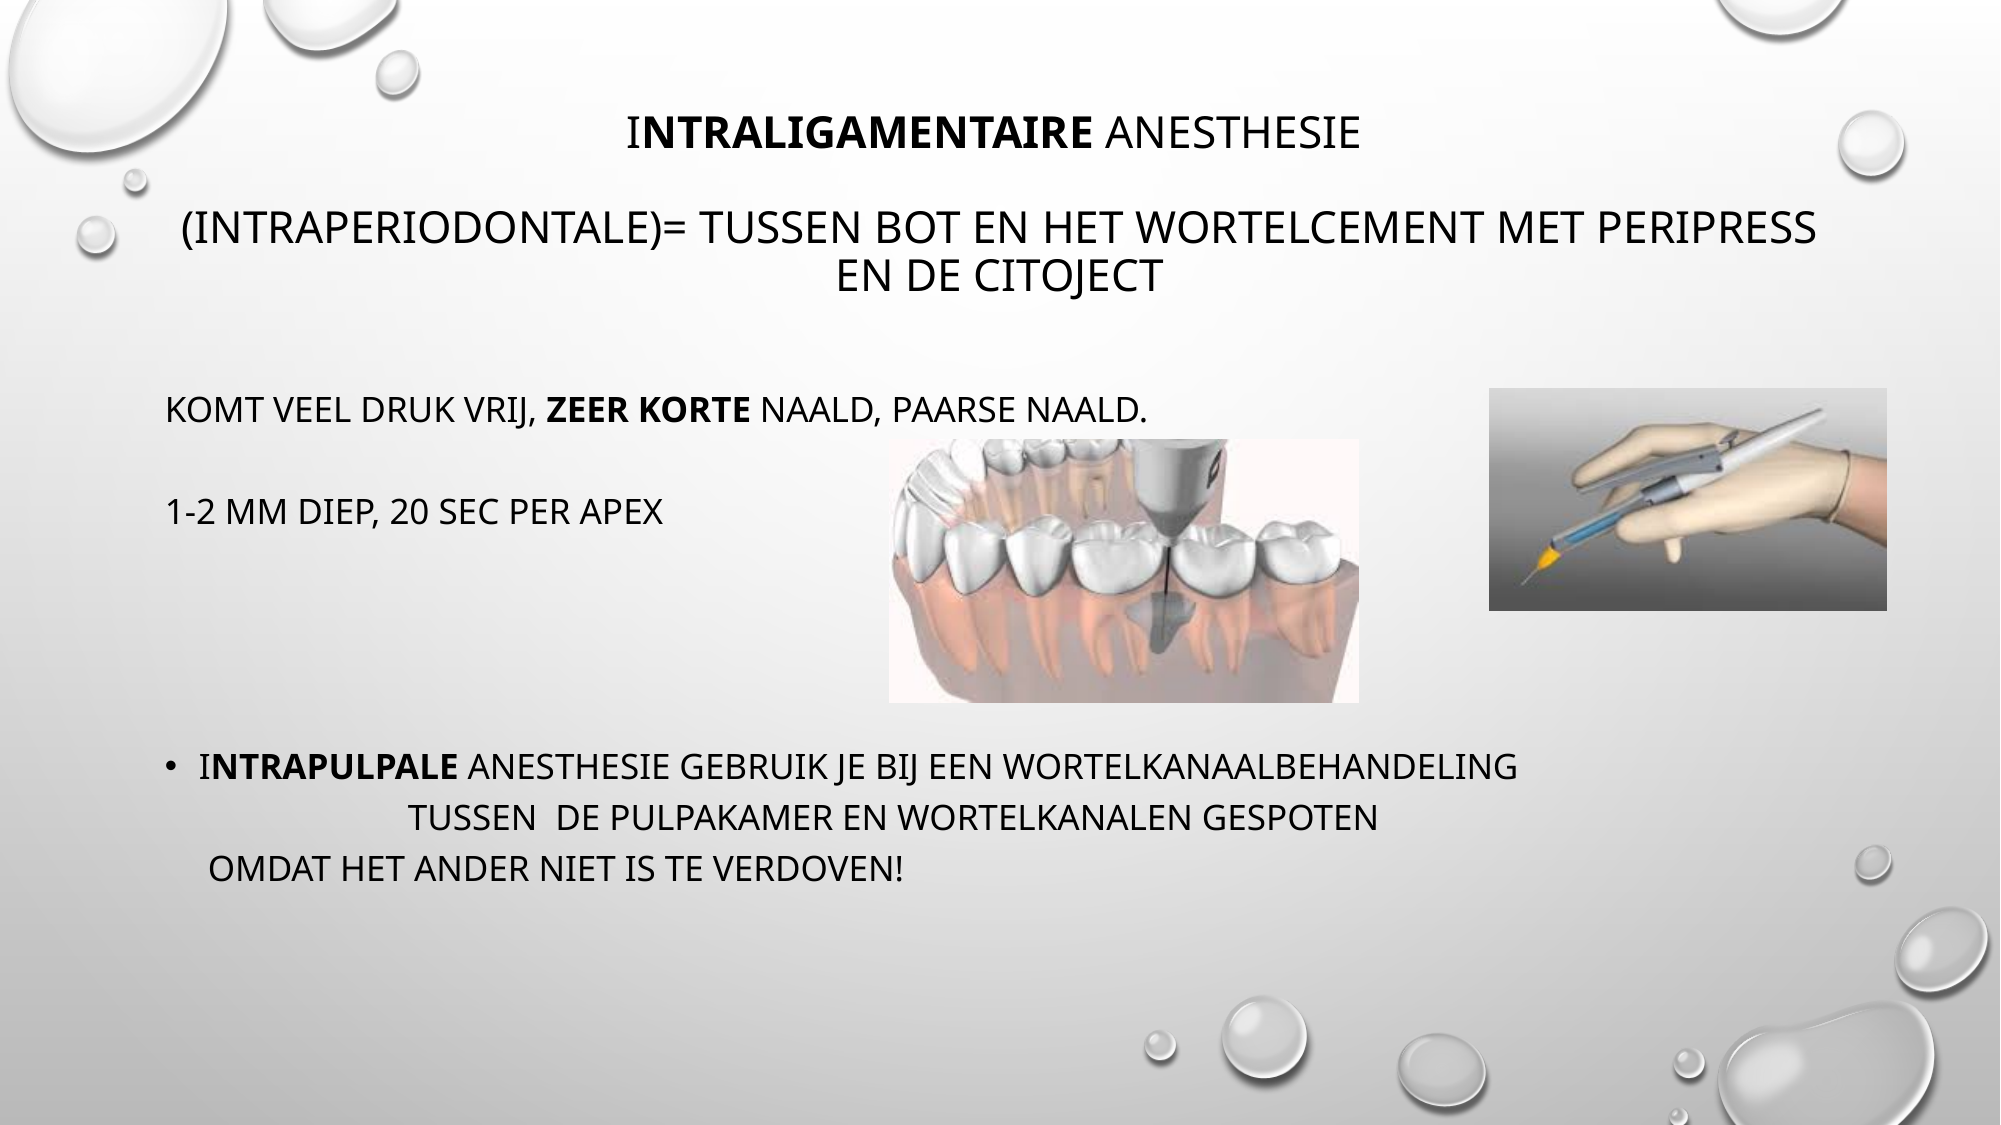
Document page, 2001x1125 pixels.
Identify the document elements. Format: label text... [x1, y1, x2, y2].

list Komt veel druk vrij, zeer korte naald, paarse naald. 1-2 mm diep, 20 sec per apex Intrapulpale anesthesie gebruik je bij een wortelkanaalbehandeling tussen de pulpakamer en wortelkanalen gespoten Omdat het ander niet is te verdoven! [149, 388, 1850, 950]
picture [0, 0, 2000, 1125]
title Intraligamentaire anesthesie (Intraperiodontale)= tussen bot en het wortelcement met Peripress en de Citoject [149, 101, 1851, 364]
